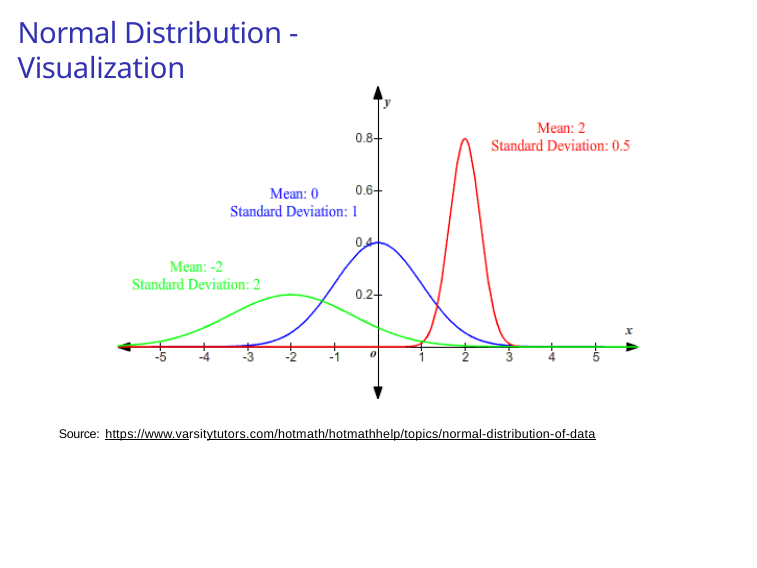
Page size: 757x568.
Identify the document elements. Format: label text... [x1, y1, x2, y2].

title Normal Distribution - Visualization [15, 11, 445, 110]
text_box [117, 86, 639, 399]
text_box Source: https://www.varsitytutors.com/hotmath/hotmathhelp/topics/normal-distribution-of-data [56, 423, 602, 441]
